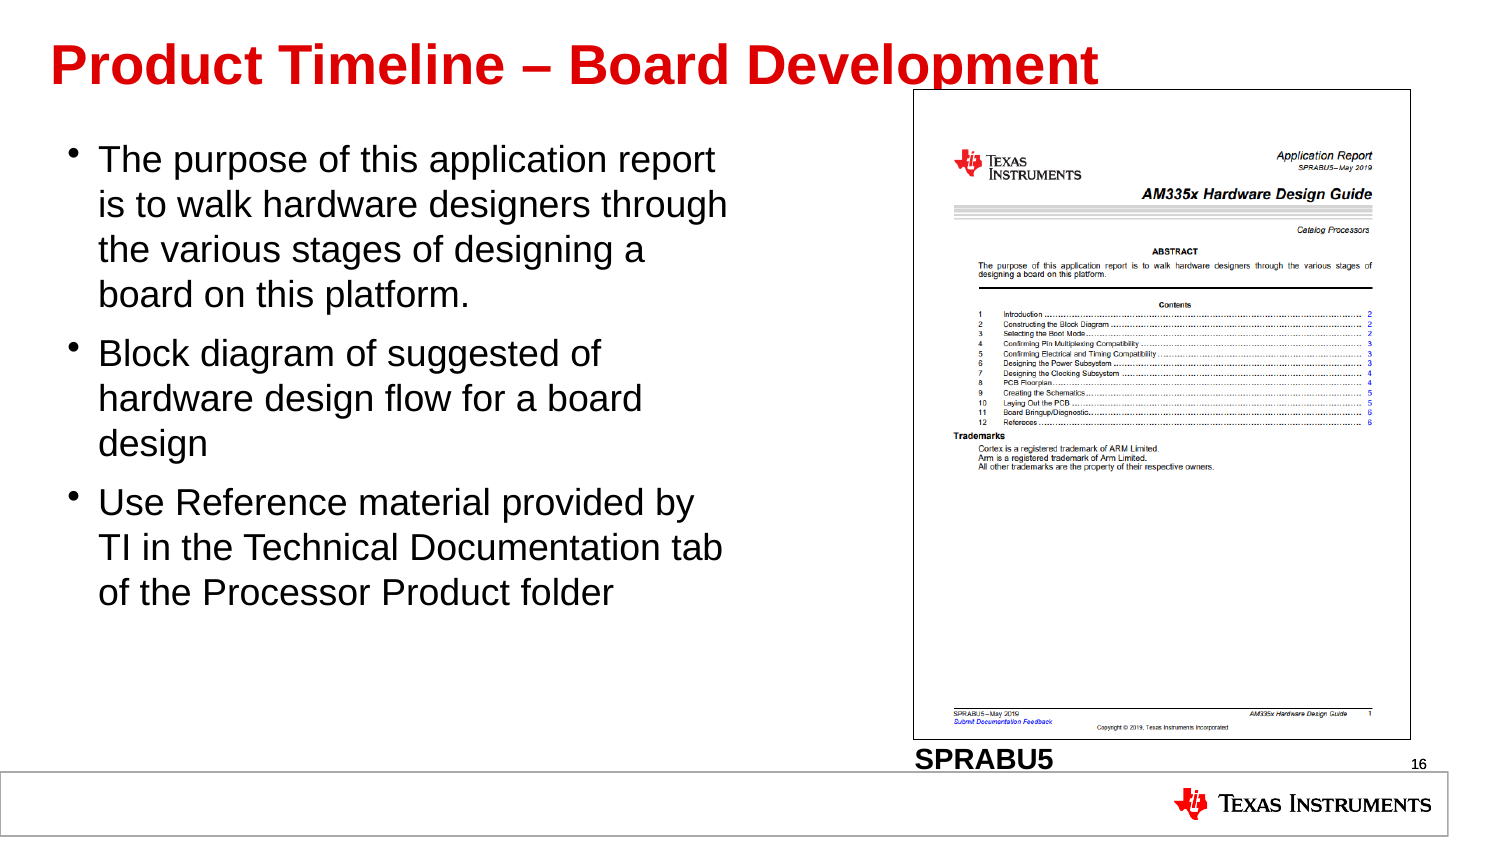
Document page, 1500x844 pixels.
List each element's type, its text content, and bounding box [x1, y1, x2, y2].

list The purpose of this application report is to walk hardware designers through the various stages of designing a board on this platform. Block diagram of suggested of hardware design flow for a board design Use Reference material provided by TI in the Technical Documentation tab of the Processor Product folder [54, 128, 751, 738]
picture [1174, 788, 1431, 820]
title Product Timeline – Board Development [37, 17, 1426, 119]
picture [913, 89, 1412, 740]
text_box SPRABU5 [899, 732, 1069, 783]
text_box 16 [1089, 748, 1440, 774]
